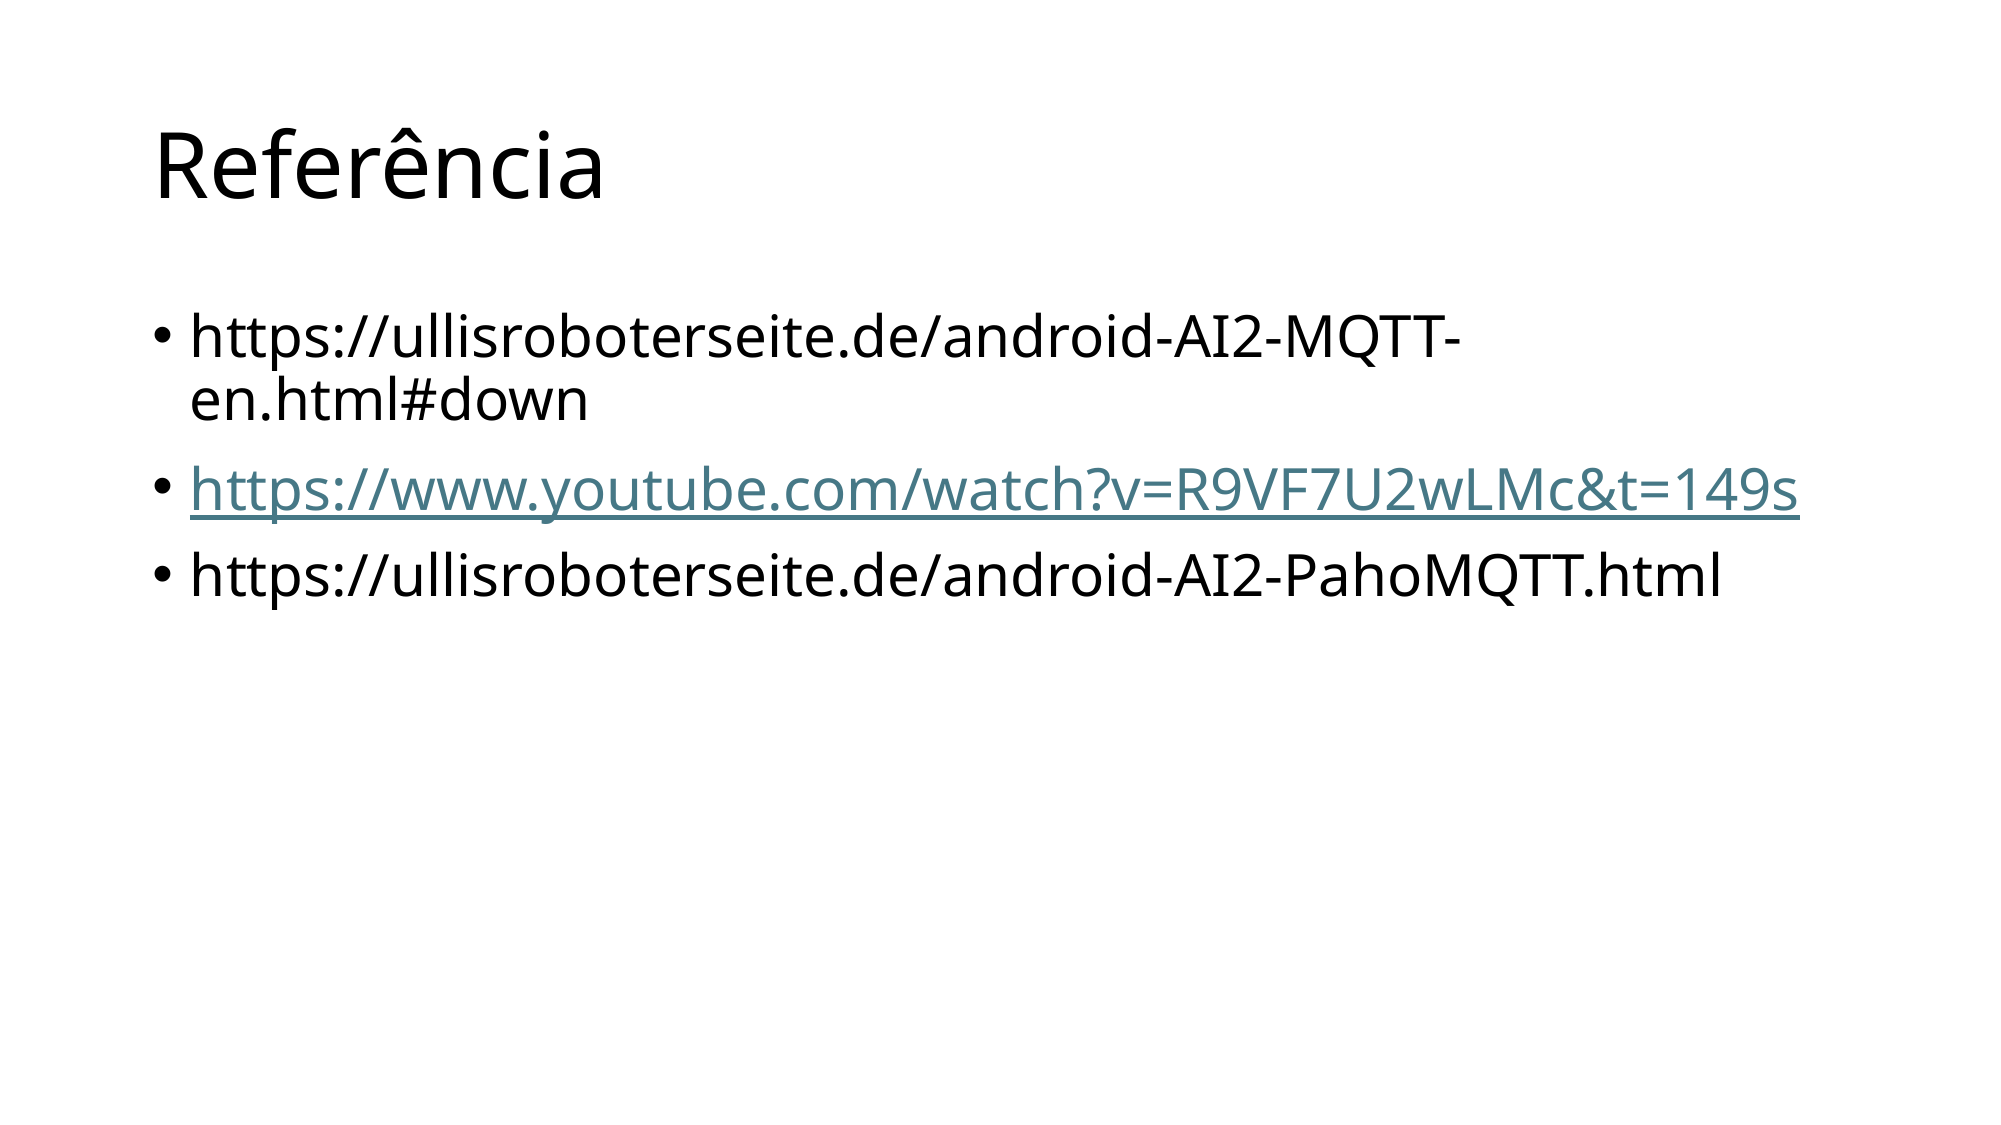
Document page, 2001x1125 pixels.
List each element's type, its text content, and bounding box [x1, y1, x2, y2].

list https://ullisroboterseite.de/android-AI2-MQTT-en.html#down https://www.youtube.com/watch?v=R9VF7U2wLMc&t=149s https://ullisroboterseite.de/android-AI2-PahoMQTT.html [137, 299, 1863, 1014]
title Referência [137, 59, 1863, 278]
